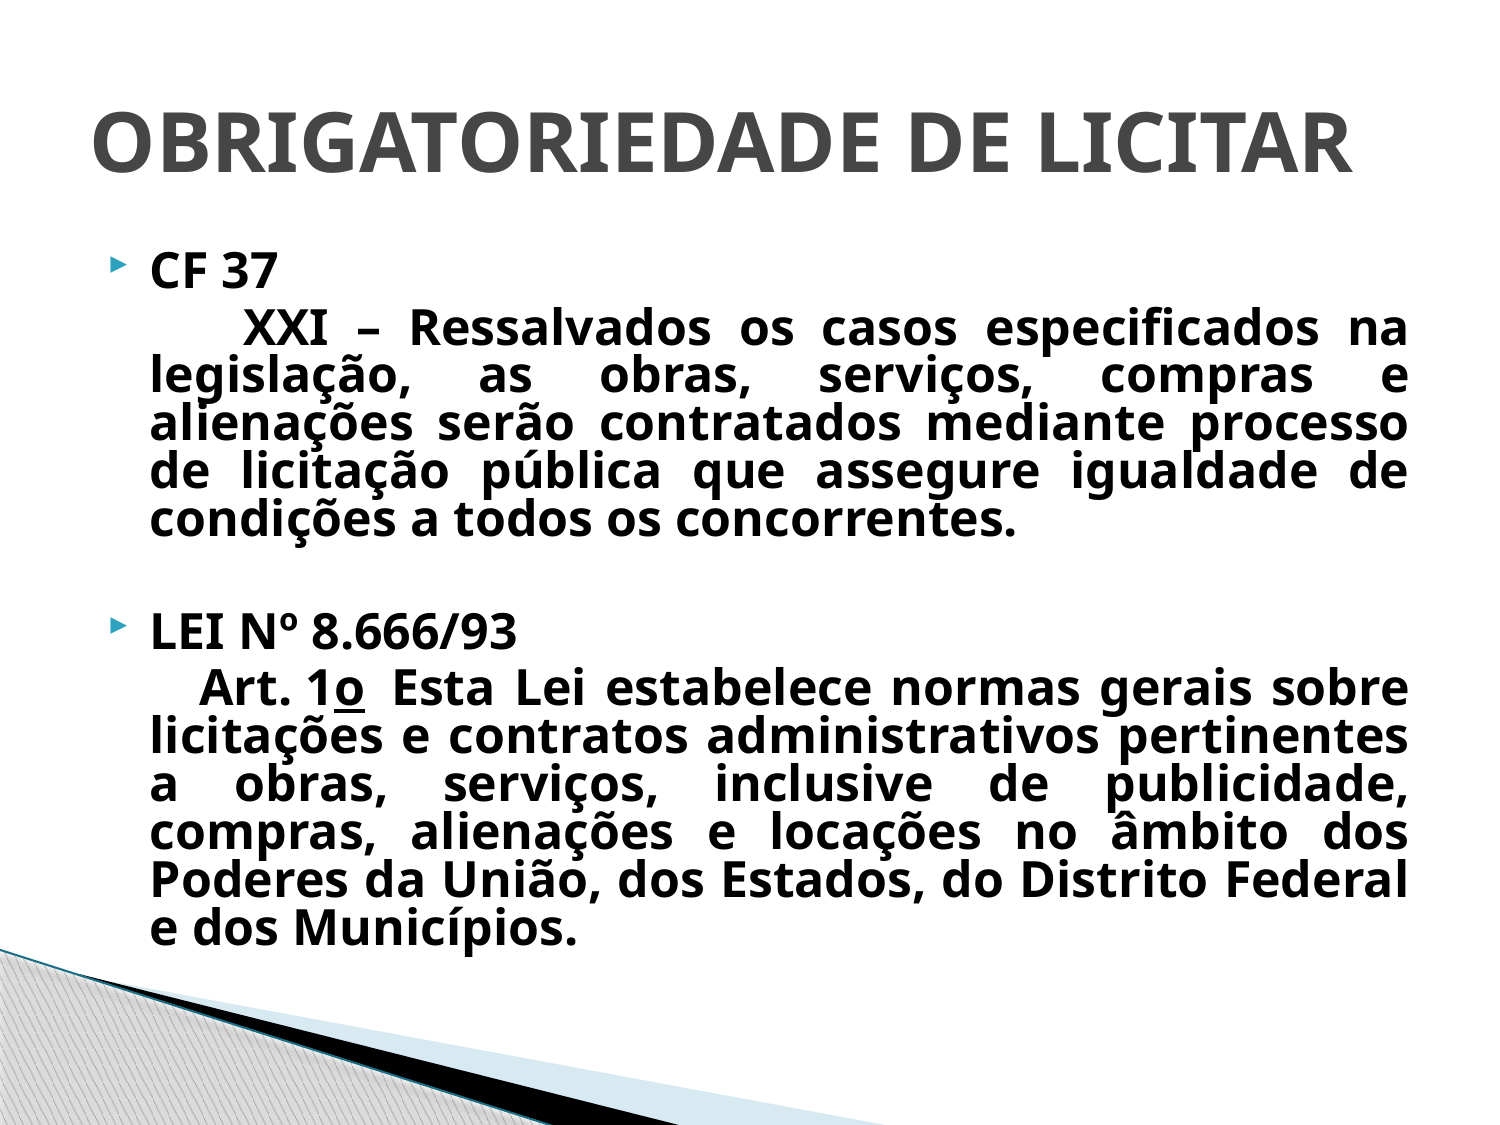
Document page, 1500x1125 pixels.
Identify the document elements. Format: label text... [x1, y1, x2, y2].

title OBRIGATORIEDADE DE LICITAR [75, 45, 1425, 233]
list CF 37 XXI – Ressalvados os casos especificados na legislação, as obras, serviços, compras e alienações serão contratados mediante processo de licitação pública que assegure igualdade de condições a todos os concorrentes. LEI Nº 8.666/93 Art. 1o Esta Lei estabelece normas gerais sobre licitações e contratos administrativos pertinentes a obras, serviços, inclusive de publicidade, compras, alienações e locações no âmbito dos Poderes da União, dos Estados, do Distrito Federal e dos Municípios. [75, 243, 1425, 1043]
